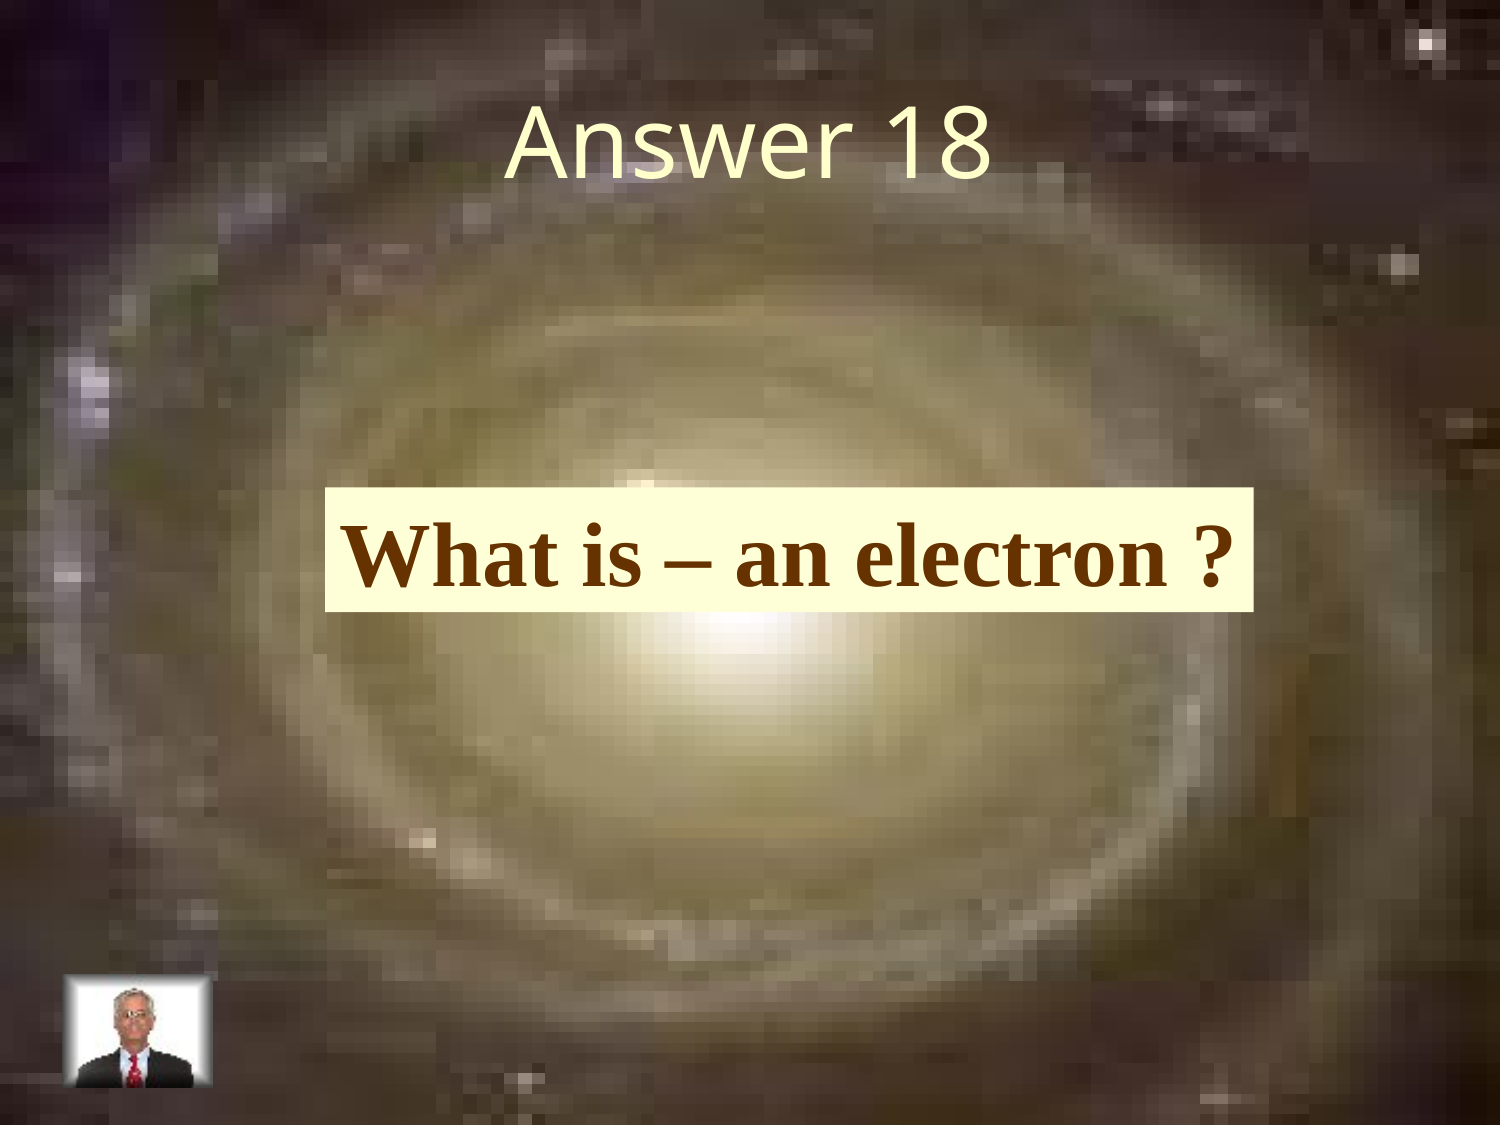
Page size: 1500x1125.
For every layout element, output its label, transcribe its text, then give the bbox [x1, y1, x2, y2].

text_box What is – an electron ? [325, 487, 1254, 613]
title Answer 18 [74, 44, 1426, 233]
picture [0, 0, 1500, 1125]
